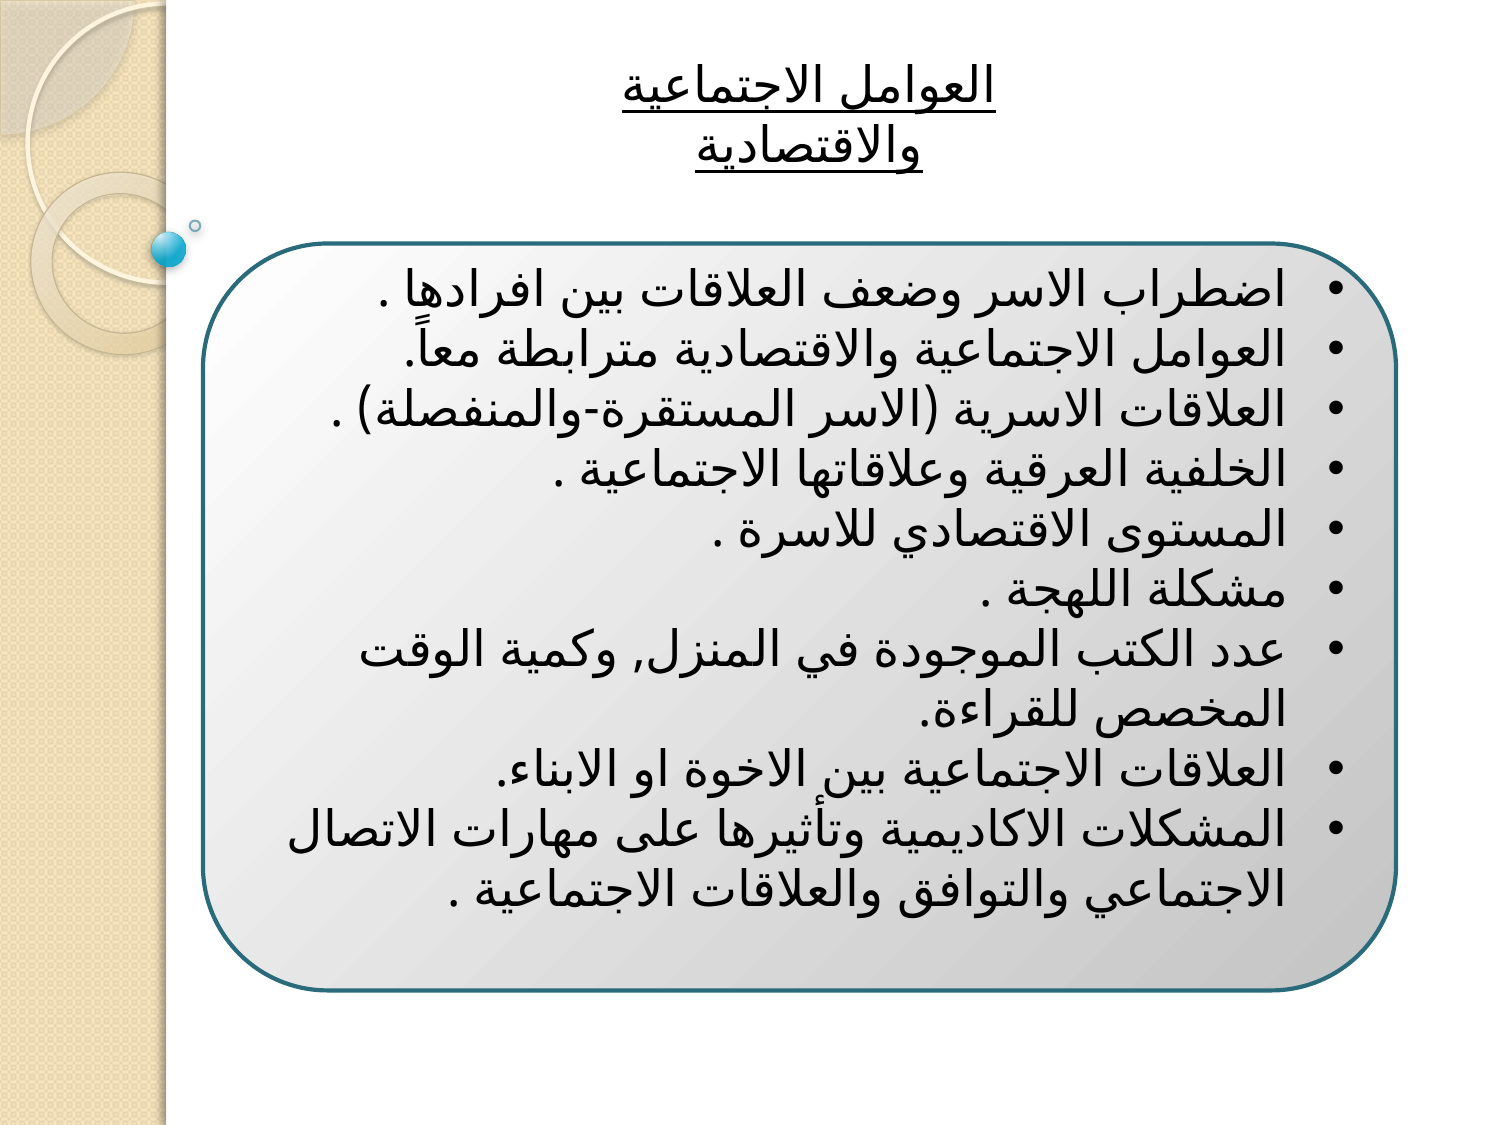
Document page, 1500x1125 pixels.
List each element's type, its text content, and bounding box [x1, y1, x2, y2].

text_box العوامل الاجتماعية والاقتصادية [206, 45, 1412, 181]
text_box اضطراب الاسر وضعف العلاقات بين افرادها . العوامل الاجتماعية والاقتصادية مترابطة معاً. العلاقات الاسرية (الاسر المستقرة-والمنفصلة) . الخلفية العرقية وعلاقاتها الاجتماعية . المستوى الاقتصادي للاسرة . مشكلة اللهجة . عدد الكتب الموجودة في المنزل, وكمية الوقت المخصص للقراءة. العلاقات الاجتماعية بين الاخوة او الابناء. المشكلات الاكاديمية وتأثيرها على مهارات الاتصال الاجتماعي والتوافق والعلاقات الاجتماعية . [200, 241, 1399, 993]
